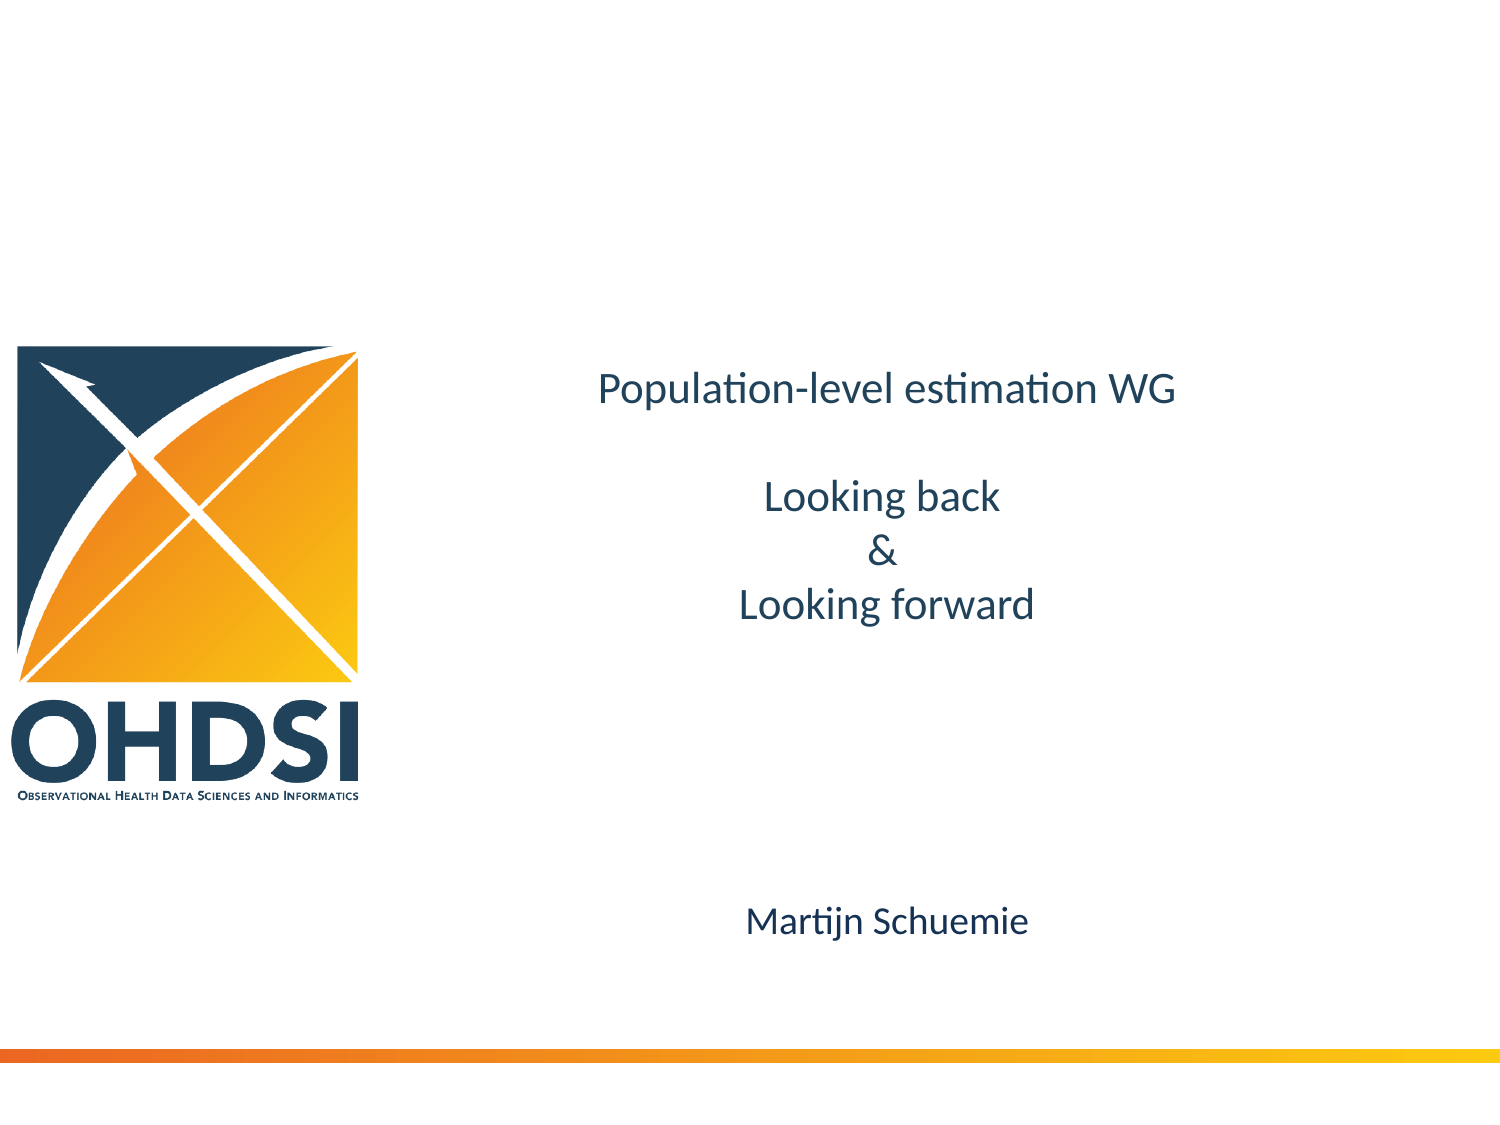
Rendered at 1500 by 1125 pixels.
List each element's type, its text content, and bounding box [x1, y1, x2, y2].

subtitle Martijn Schuemie [387, 887, 1388, 950]
title Population-level estimation WG Looking back & Looking forward [387, 349, 1388, 638]
picture [0, 307, 403, 838]
